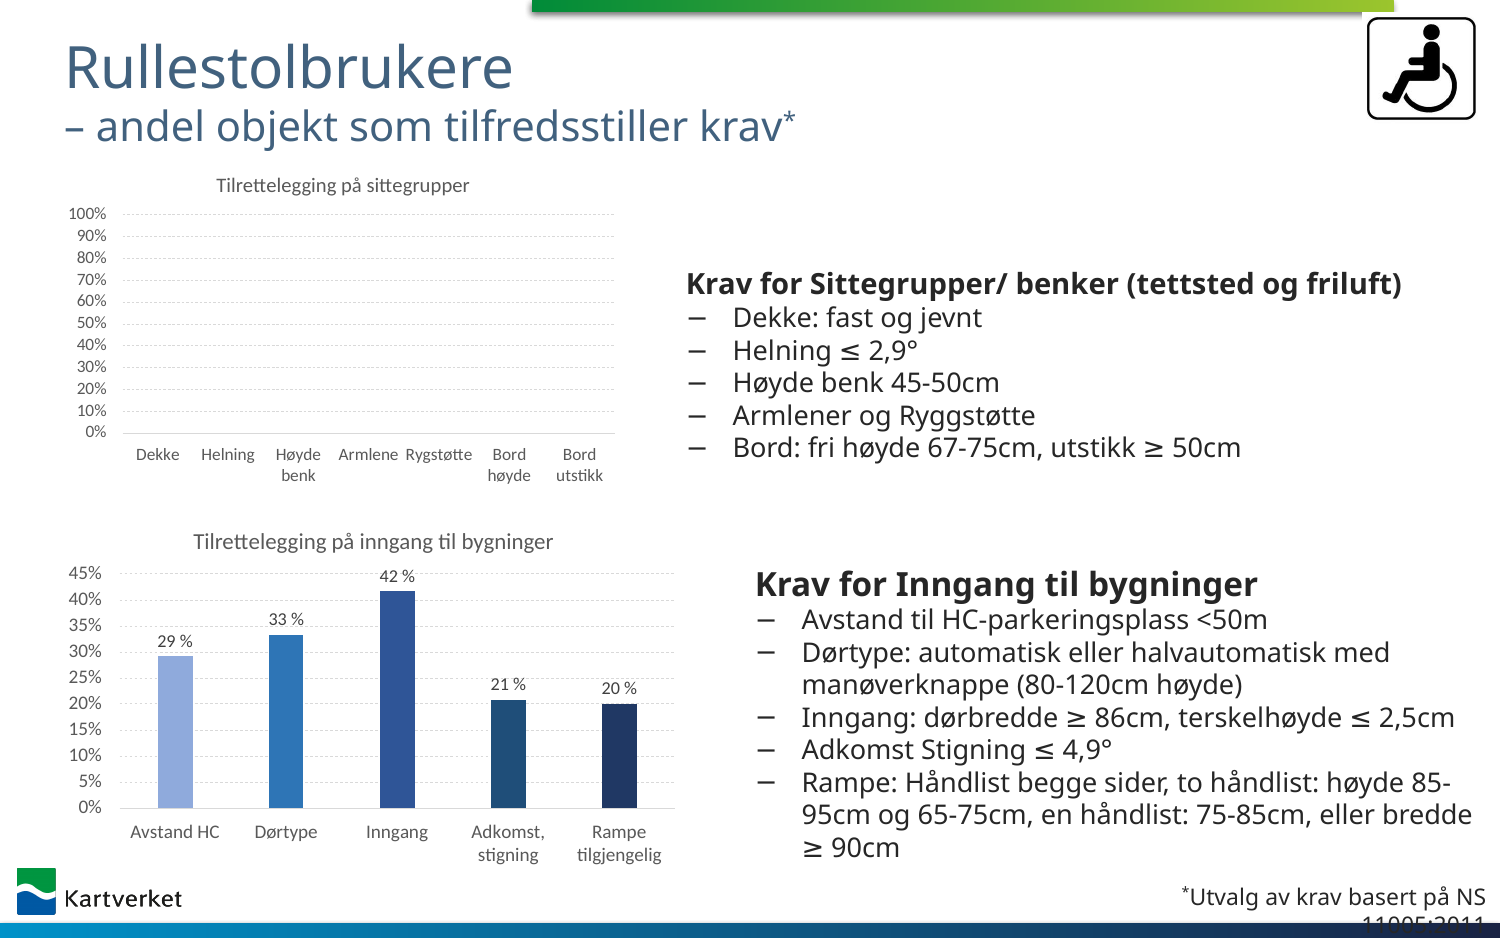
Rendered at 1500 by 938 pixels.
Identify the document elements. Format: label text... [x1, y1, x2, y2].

picture [62, 166, 625, 492]
picture [1362, 12, 1481, 126]
text_box Krav for Inngang til bygninger Avstand til HC-parkeringsplass <50m Dørtype: automatisk eller halvautomatisk med manøverknappe (80-120cm høyde) Inngang: dørbredde ≥ 86cm, terskelhøyde ≤ 2,5cm Adkomst Stigning ≤ 4,9° Rampe: Håndlist begge sider, to håndlist: høyde 85-95cm og 65-75cm, en håndlist: 75-85cm, eller bredde ≥ 90cm [740, 555, 1491, 870]
picture [62, 520, 686, 874]
text_box Krav for Sittegrupper/ benker (tettsted og friluft) Dekke: fast og jevnt Helning ≤ 2,9° Høyde benk 45-50cm Armlener og Ryggstøtte Bord: fri høyde 67-75cm, utstikk ≥ 50cm [670, 258, 1418, 471]
text_box Rullestolbrukere – andel objekt som tilfredsstiller krav* [49, 25, 1431, 158]
text_box *Utvalg av krav basert på NS 11005:2011 [1068, 873, 1500, 938]
